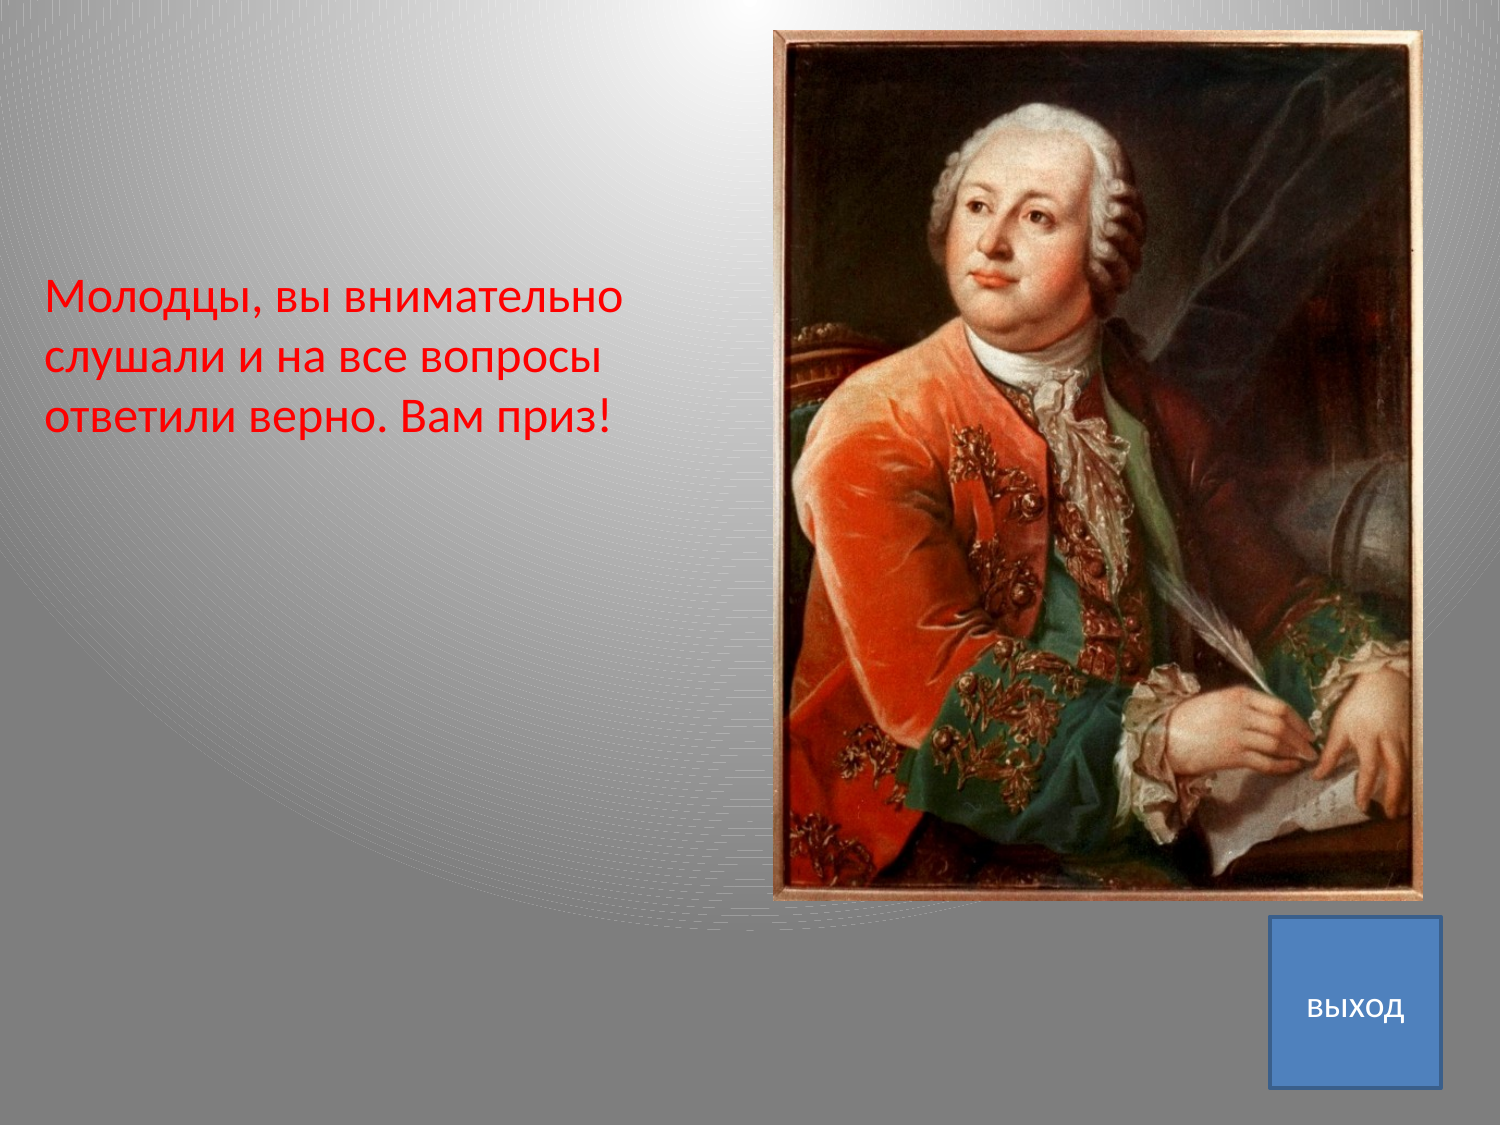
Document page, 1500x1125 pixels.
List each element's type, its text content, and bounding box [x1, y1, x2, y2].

text_box Молодцы, вы внимательно слушали и на все вопросы ответили верно. Вам приз! [29, 255, 762, 451]
text_box выход [1268, 915, 1443, 1090]
picture [773, 30, 1423, 901]
